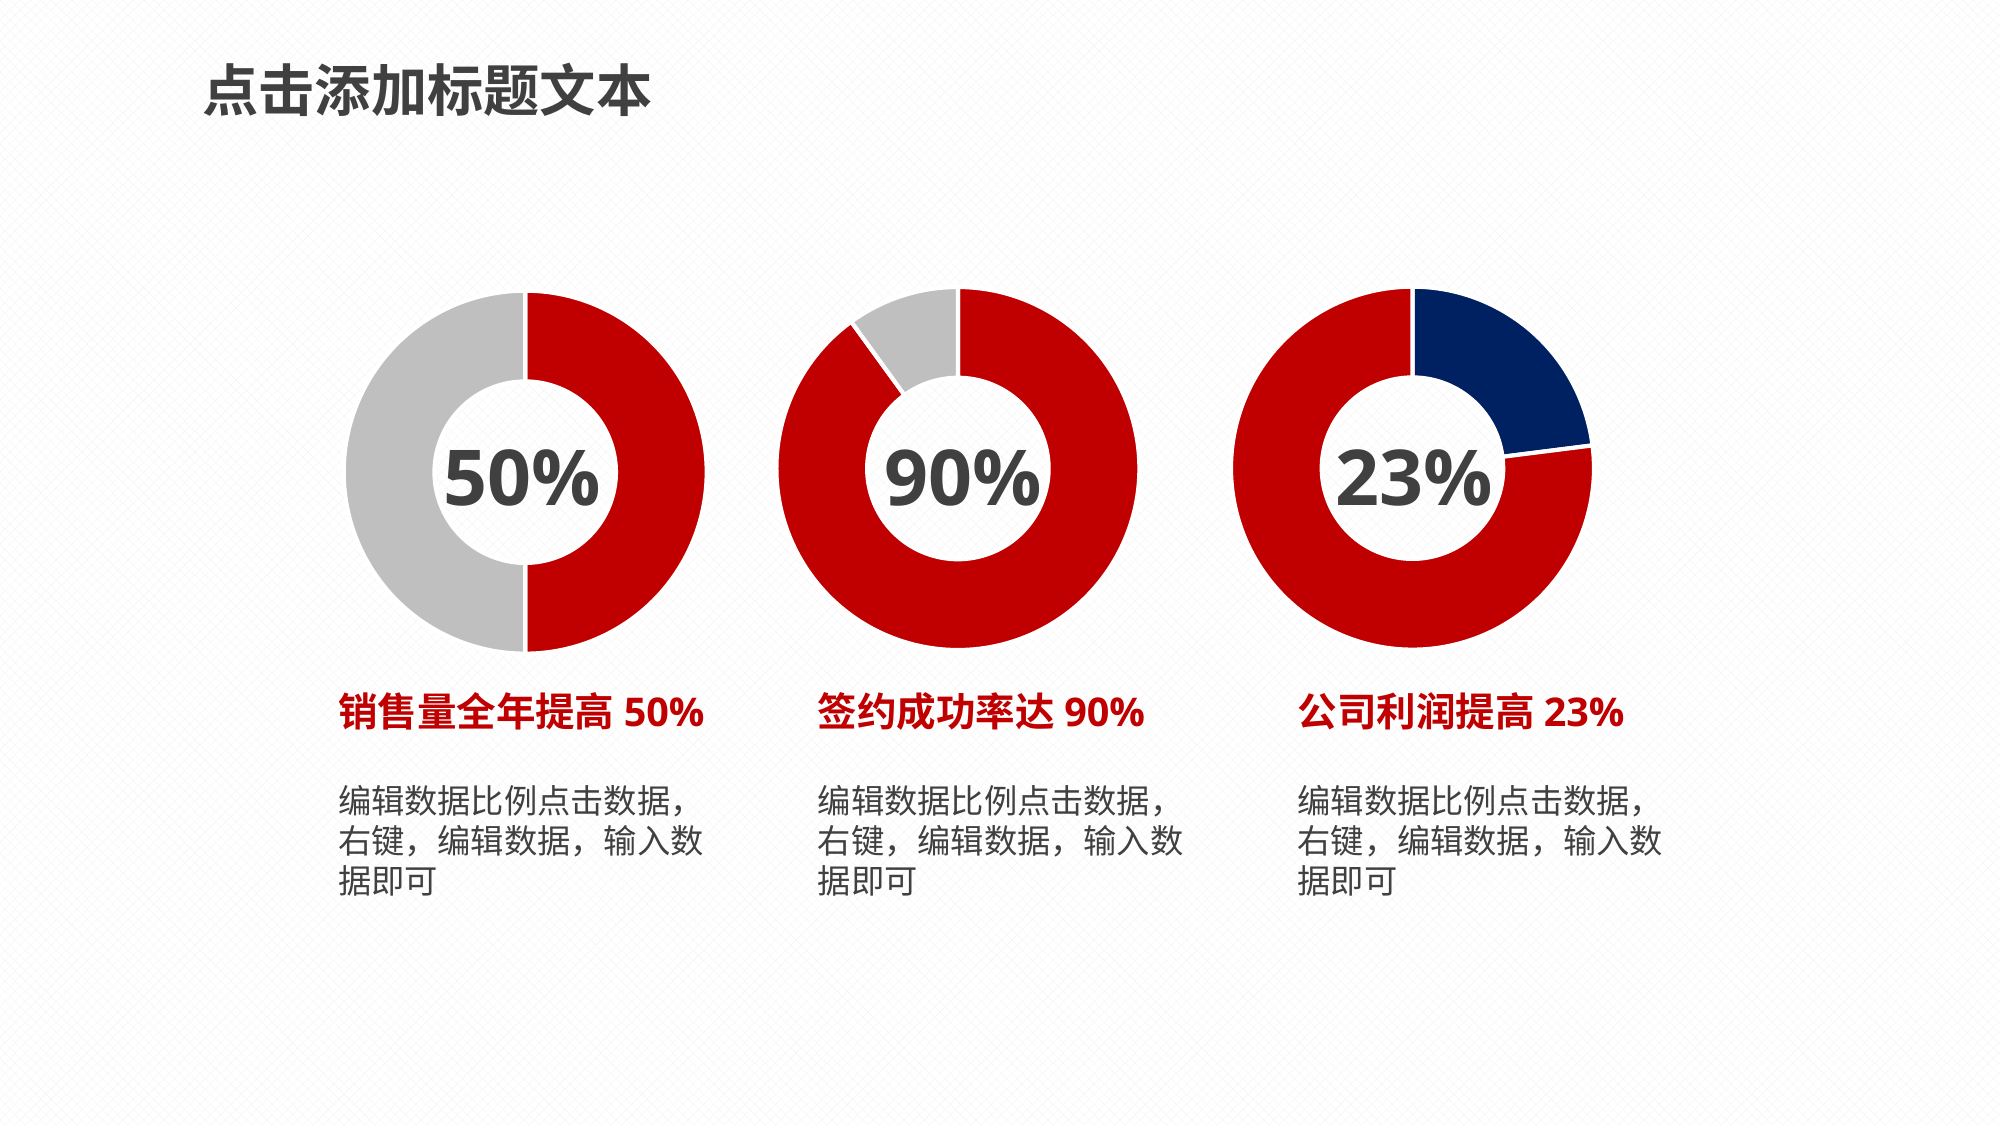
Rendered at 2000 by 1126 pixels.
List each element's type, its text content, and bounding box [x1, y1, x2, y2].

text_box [806, 681, 1231, 883]
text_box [642, 279, 1095, 658]
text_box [326, 681, 751, 883]
text_box 点击添加标题文本 [182, 45, 673, 133]
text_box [1286, 681, 1725, 883]
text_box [1097, 278, 1728, 658]
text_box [289, 282, 762, 662]
